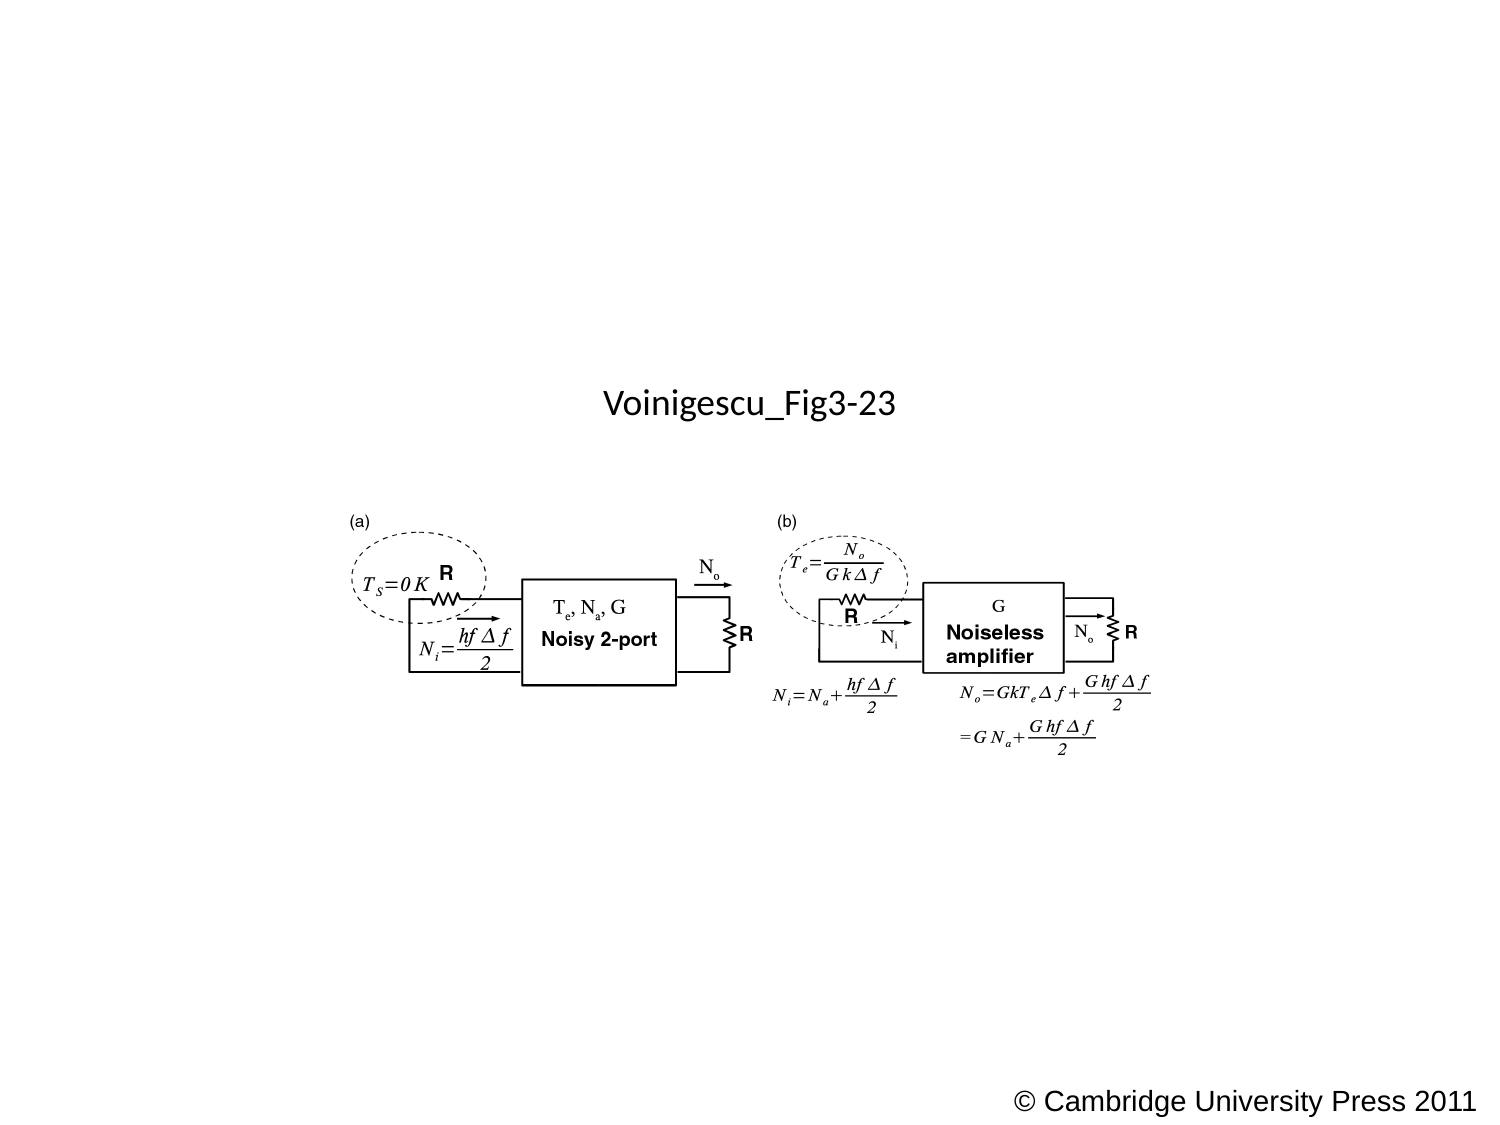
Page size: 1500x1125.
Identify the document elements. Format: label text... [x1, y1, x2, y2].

text_box © Cambridge University Press 2011 [907, 1074, 1493, 1125]
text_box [349, 370, 1151, 755]
